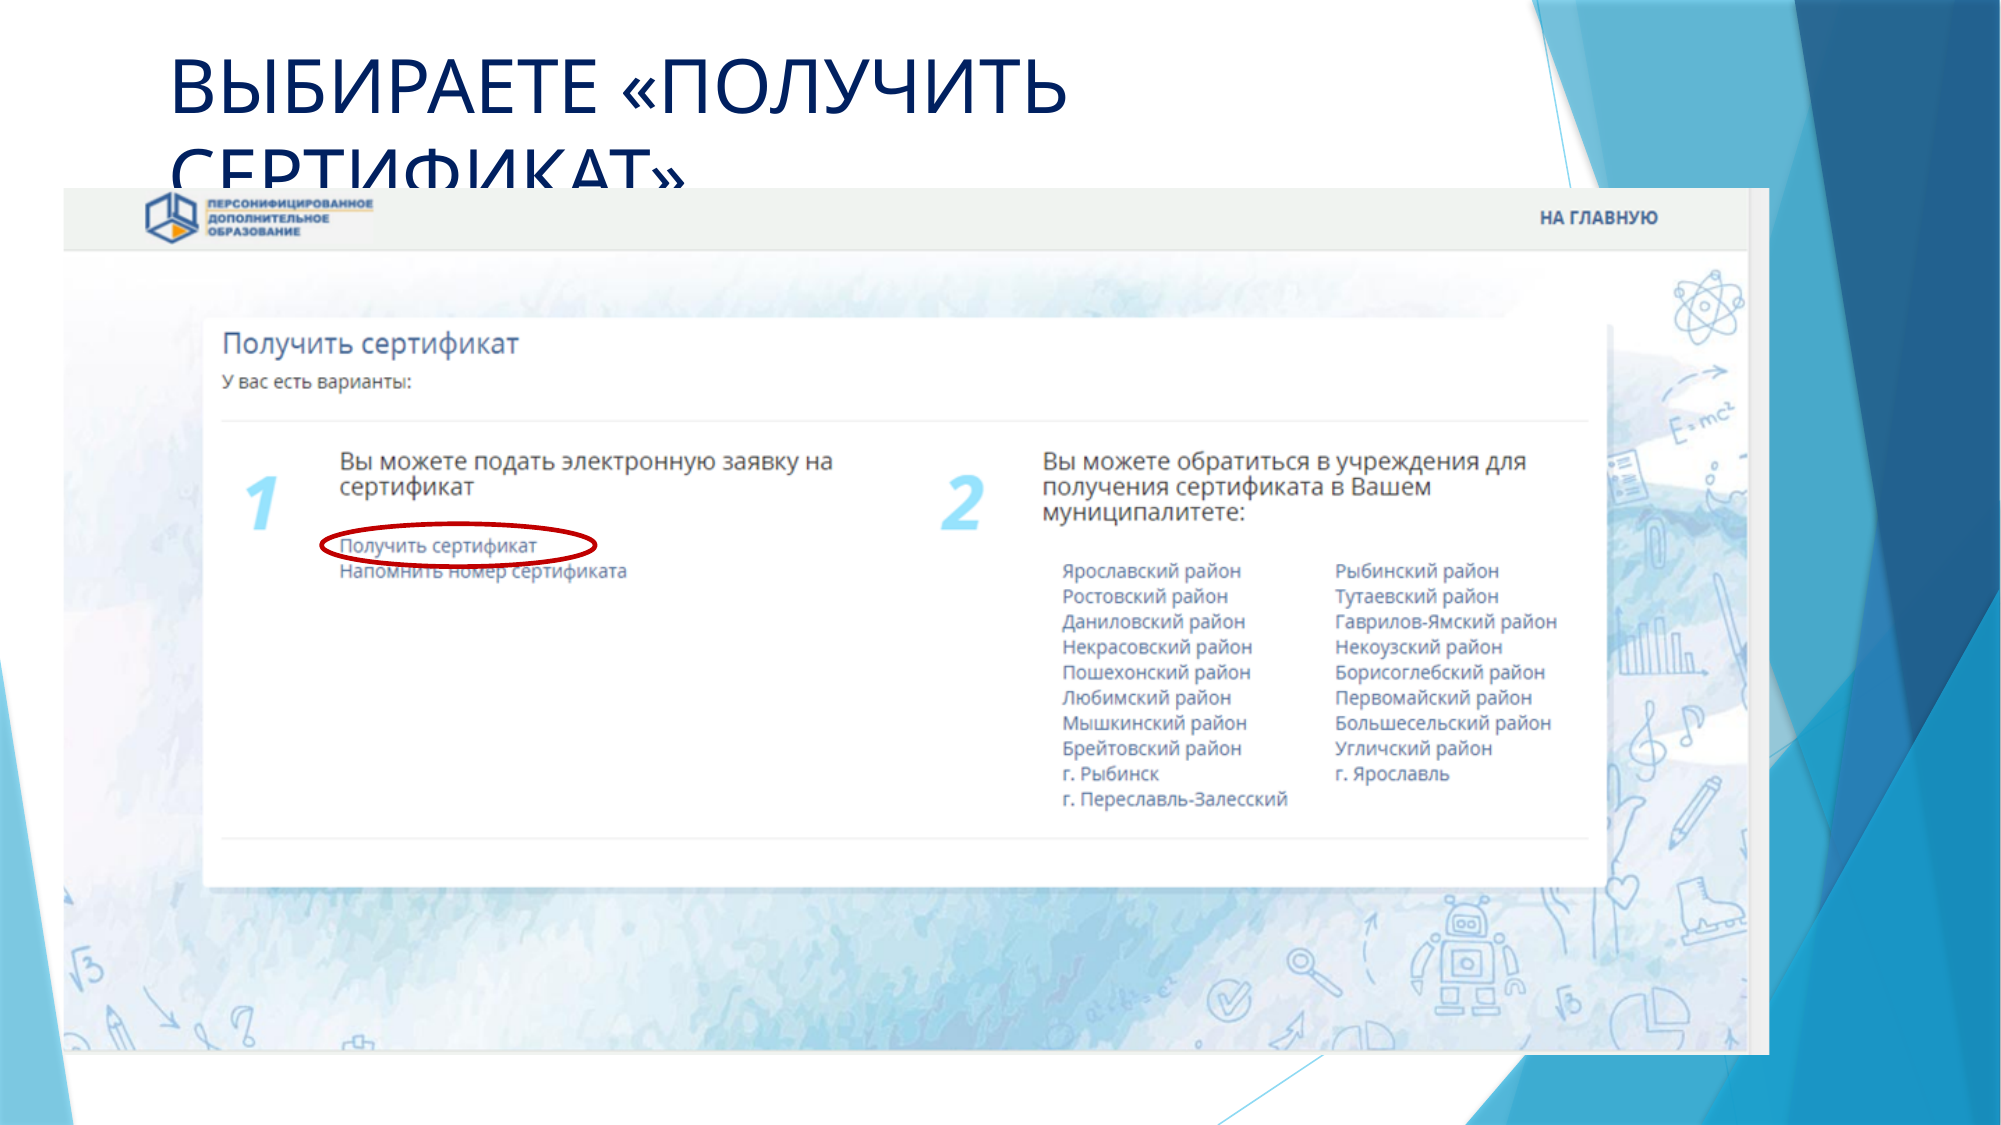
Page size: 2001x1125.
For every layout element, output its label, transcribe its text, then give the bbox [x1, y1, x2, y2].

title ВЫБИРАЕТЕ «ПОЛУЧИТЬ СЕРТИФИКАТ» [153, 30, 1565, 186]
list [62, 187, 1770, 1056]
